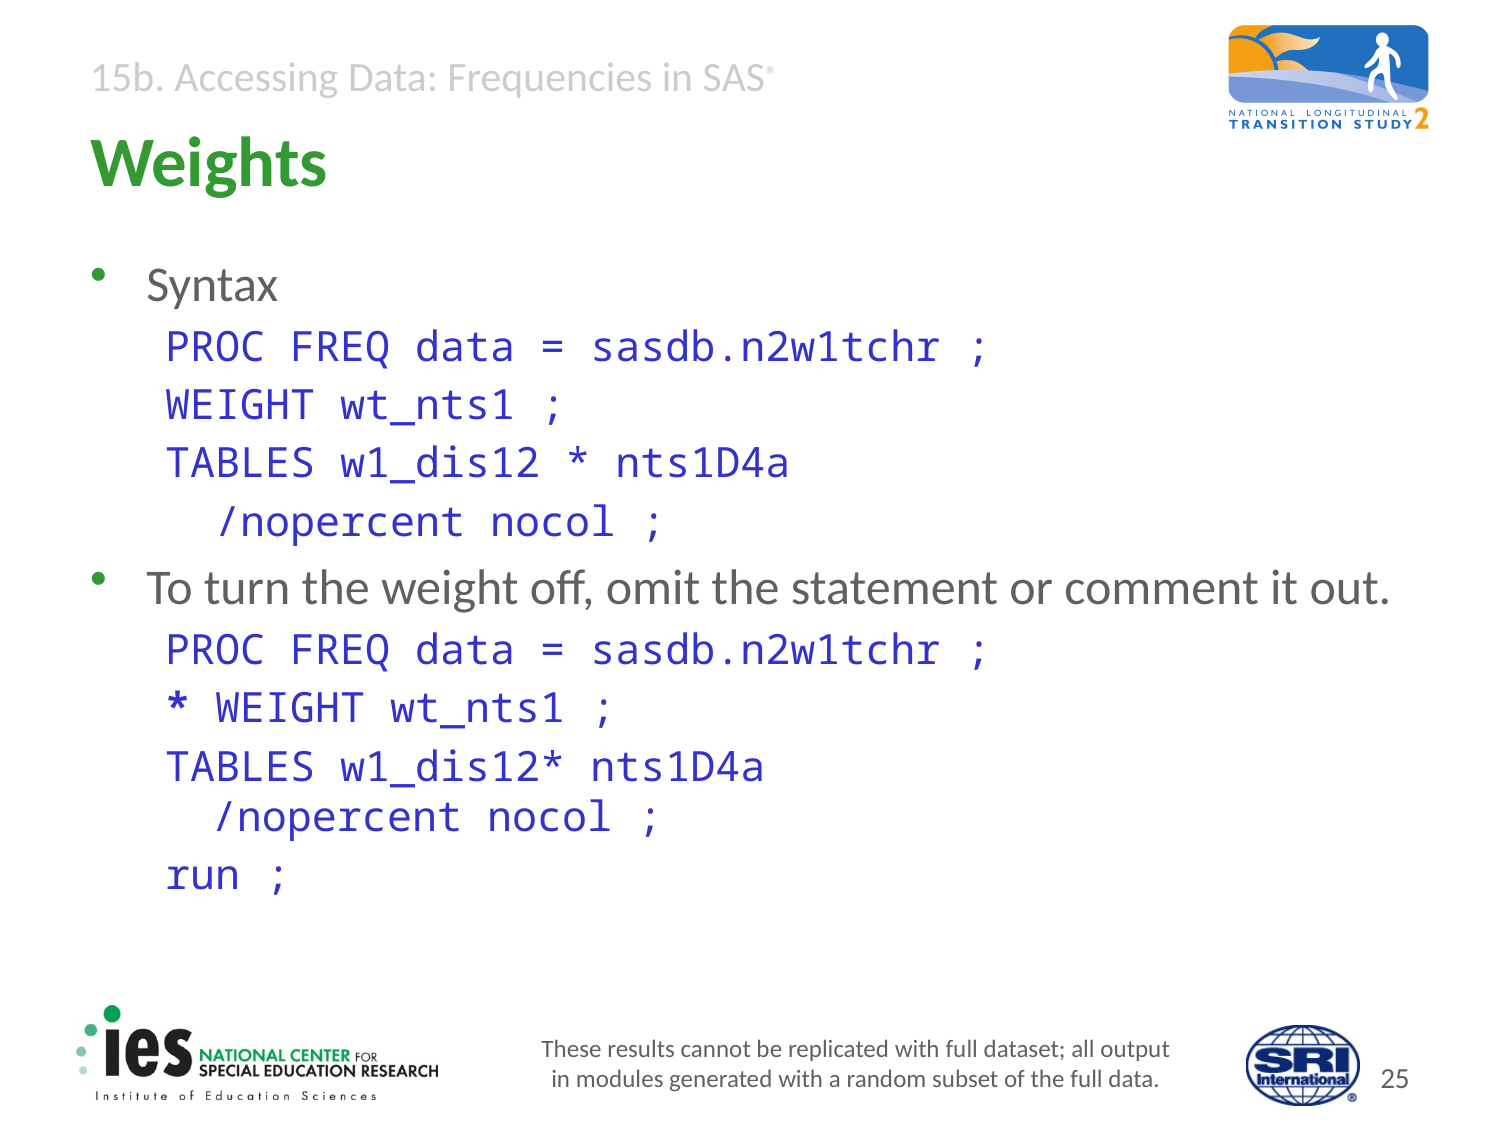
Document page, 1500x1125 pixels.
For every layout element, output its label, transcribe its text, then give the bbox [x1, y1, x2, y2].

list Syntax PROC FREQ data = sasdb.n2w1tchr ; WEIGHT wt_nts1 ; TABLES w1_dis12 * nts1D4a /nopercent nocol ; To turn the weight off, omit the statement or comment it out. PROC FREQ data = sasdb.n2w1tchr ; * WEIGHT wt_nts1 ; TABLES w1_dis12* nts1D4a /nopercent nocol ; run ; [74, 243, 1426, 987]
picture [1246, 1025, 1360, 1106]
footer These results cannot be replicated with full dataset; all output in modules generated with a random subset of the full data. [437, 1024, 1276, 1104]
slide_number 24 [1321, 1051, 1426, 1125]
picture [76, 1005, 438, 1100]
title Weights [74, 90, 1426, 226]
